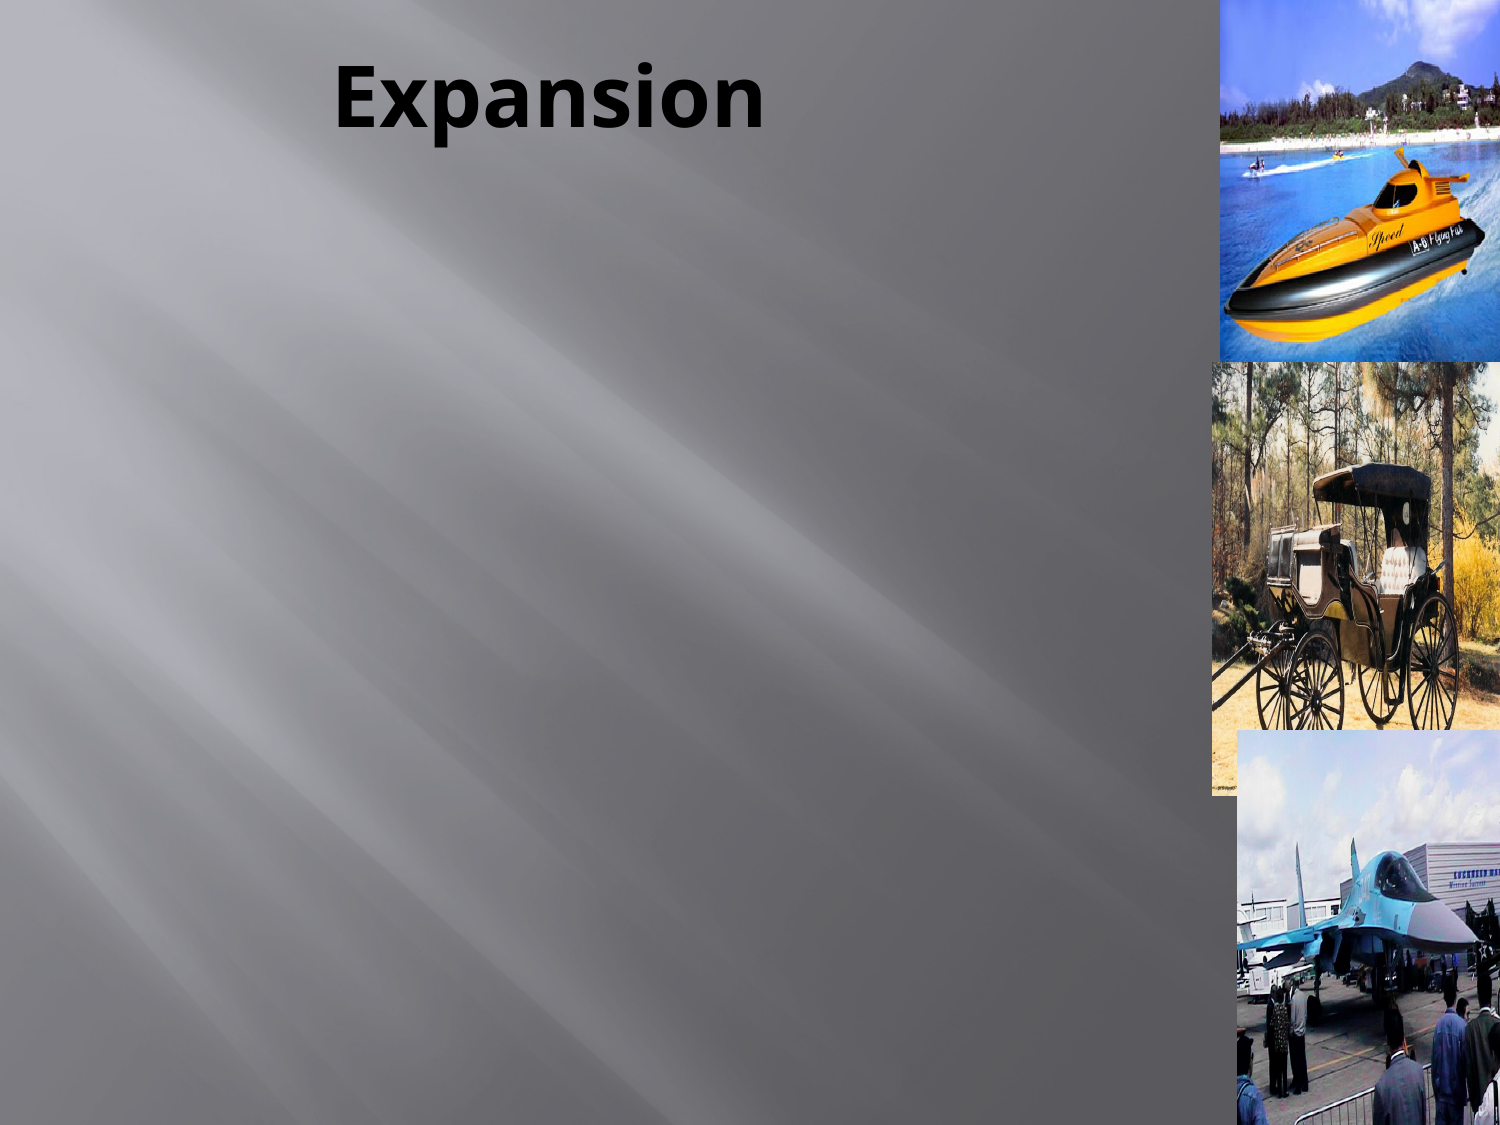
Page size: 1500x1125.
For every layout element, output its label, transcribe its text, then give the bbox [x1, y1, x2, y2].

picture [1212, 0, 1500, 1125]
title Expansion [0, 0, 1220, 188]
